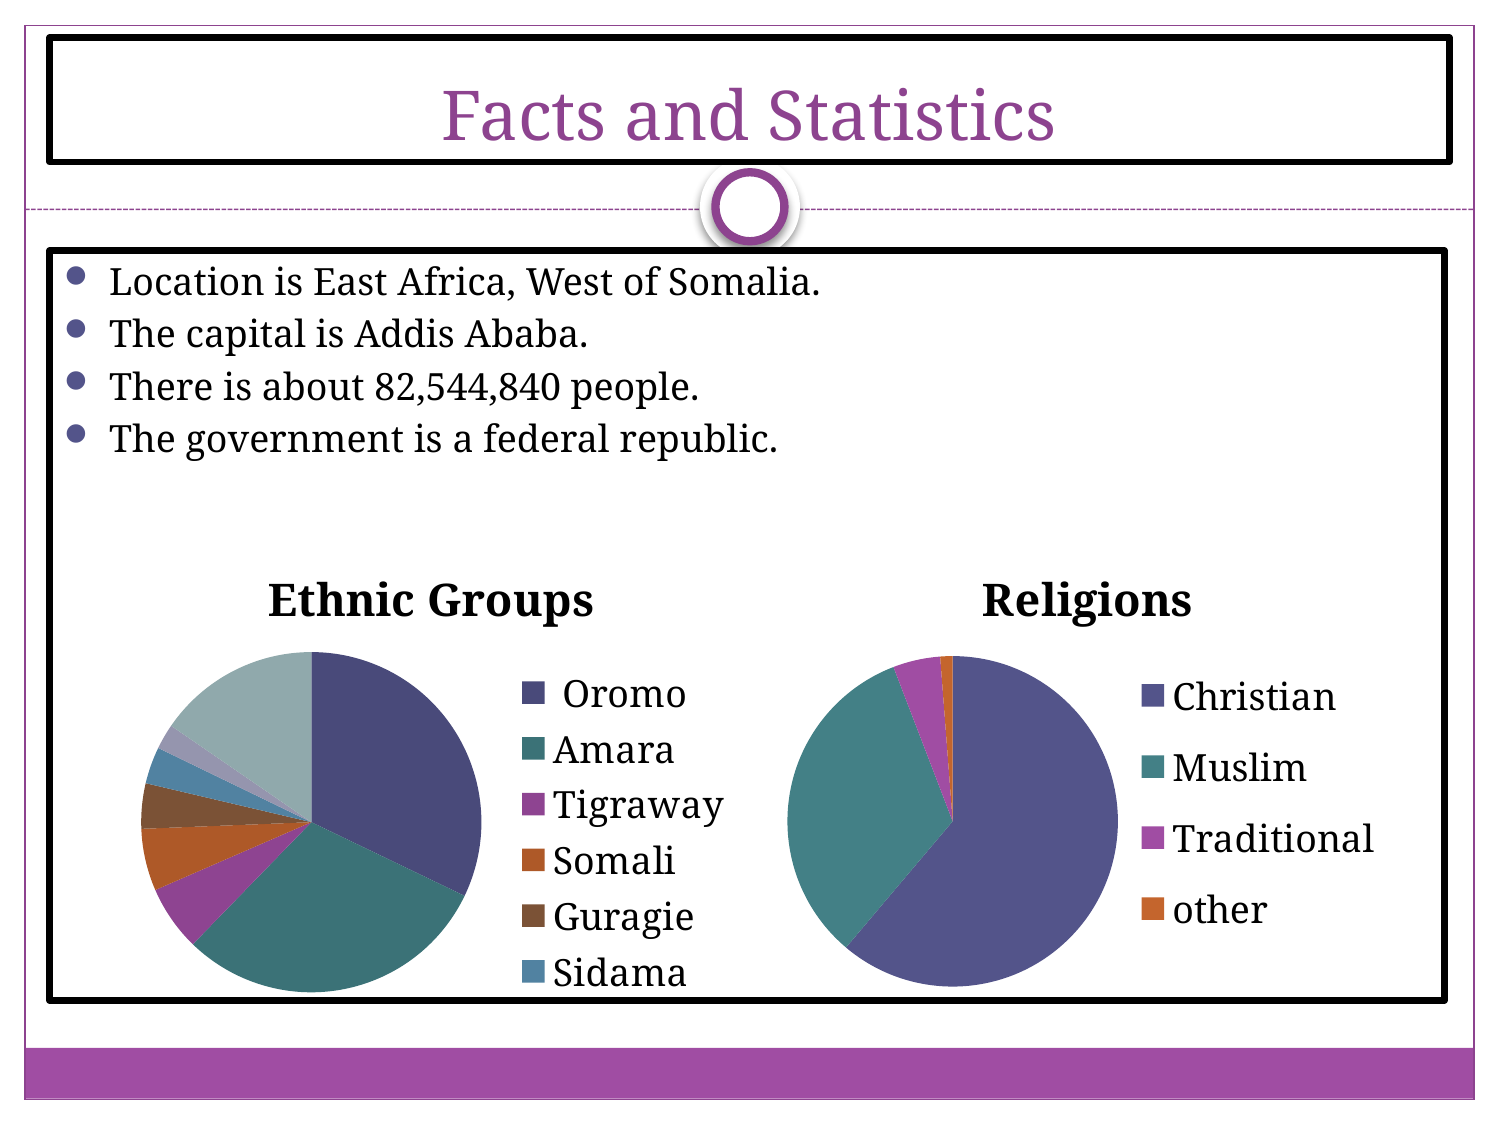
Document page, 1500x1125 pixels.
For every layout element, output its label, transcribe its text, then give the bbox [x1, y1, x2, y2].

title Facts and Statistics [46, 34, 1453, 165]
chart [774, 537, 1401, 1001]
list Location is East Africa, West of Somalia. The capital is Addis Ababa. There is about 82,544,840 people. The government is a federal republic. [46, 247, 1448, 1004]
chart [112, 537, 751, 1002]
